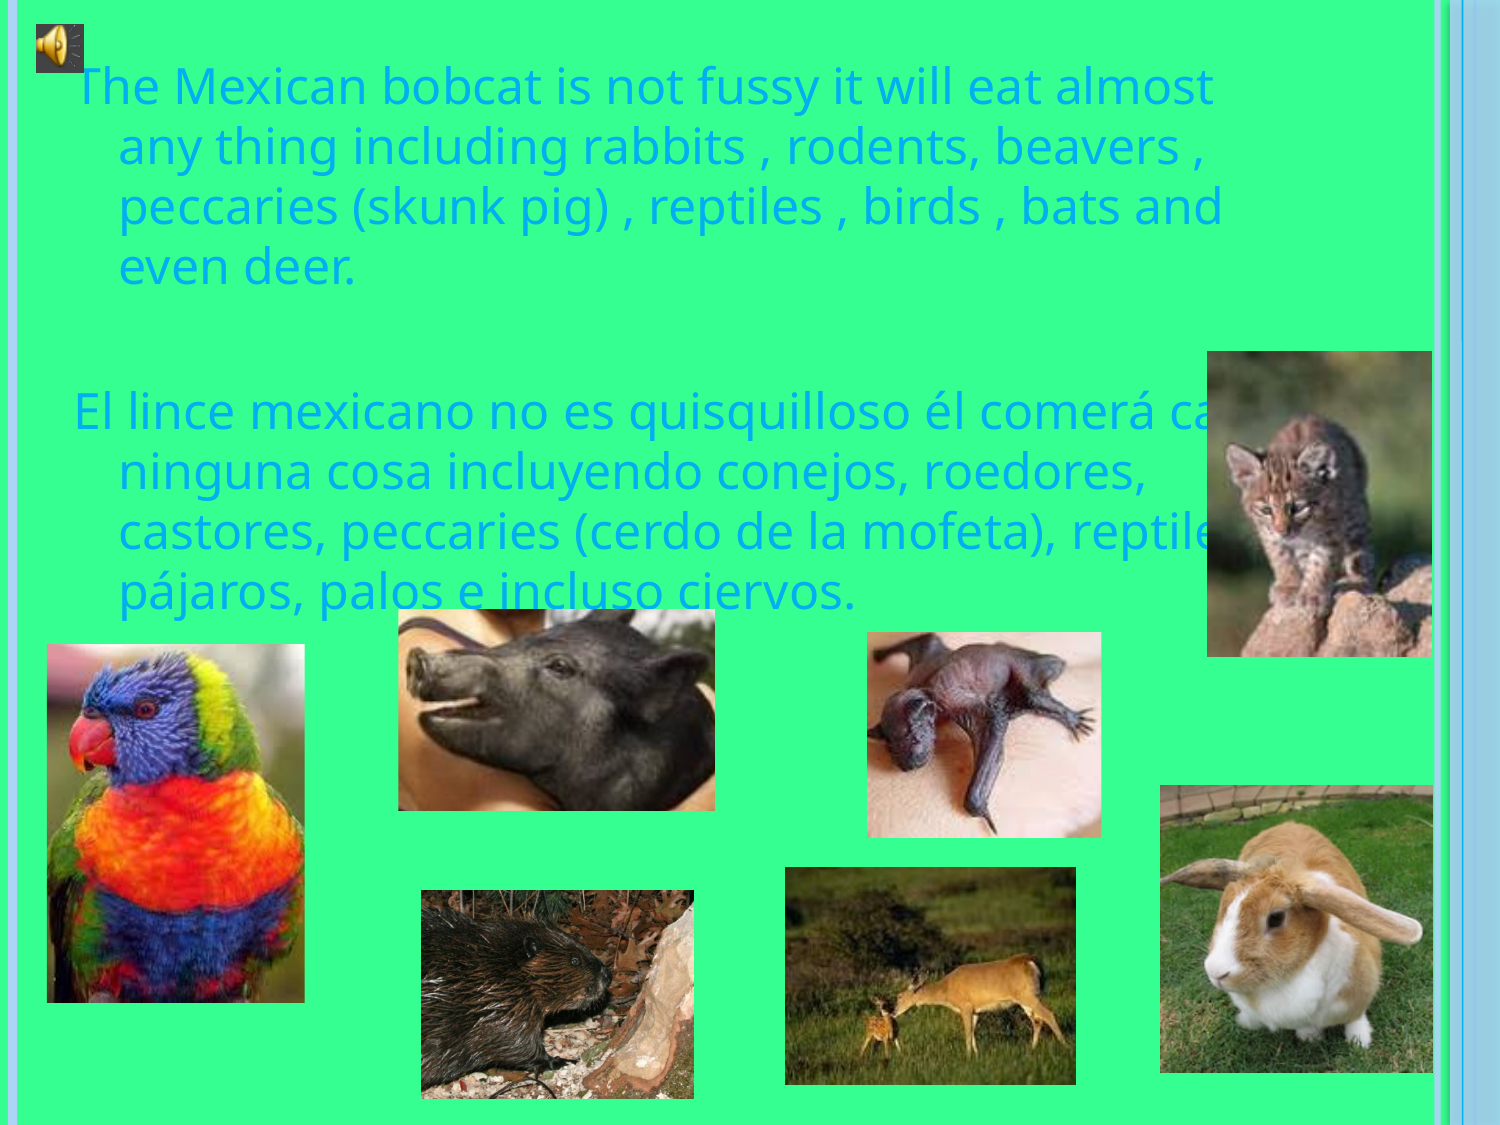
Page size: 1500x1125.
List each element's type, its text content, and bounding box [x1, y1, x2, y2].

picture [397, 608, 716, 812]
picture [1159, 784, 1434, 1073]
text_box [10, 0, 292, 108]
text_box [10, 0, 255, 94]
picture [1206, 351, 1433, 657]
picture [46, 643, 306, 1003]
picture [866, 632, 1103, 839]
picture [421, 890, 694, 1100]
picture [34, 22, 86, 74]
picture [784, 866, 1077, 1085]
list The Mexican bobcat is not fussy it will eat almost any thing including rabbits , rodents, beavers , peccaries (skunk pig) , reptiles , birds , bats and even deer. El lince mexicano no es quisquilloso él comerá casi ninguna cosa incluyendo conejos, roedores, castores, peccaries (cerdo de la mofeta), reptiles, pájaros, palos e incluso ciervos. [58, 46, 1300, 645]
